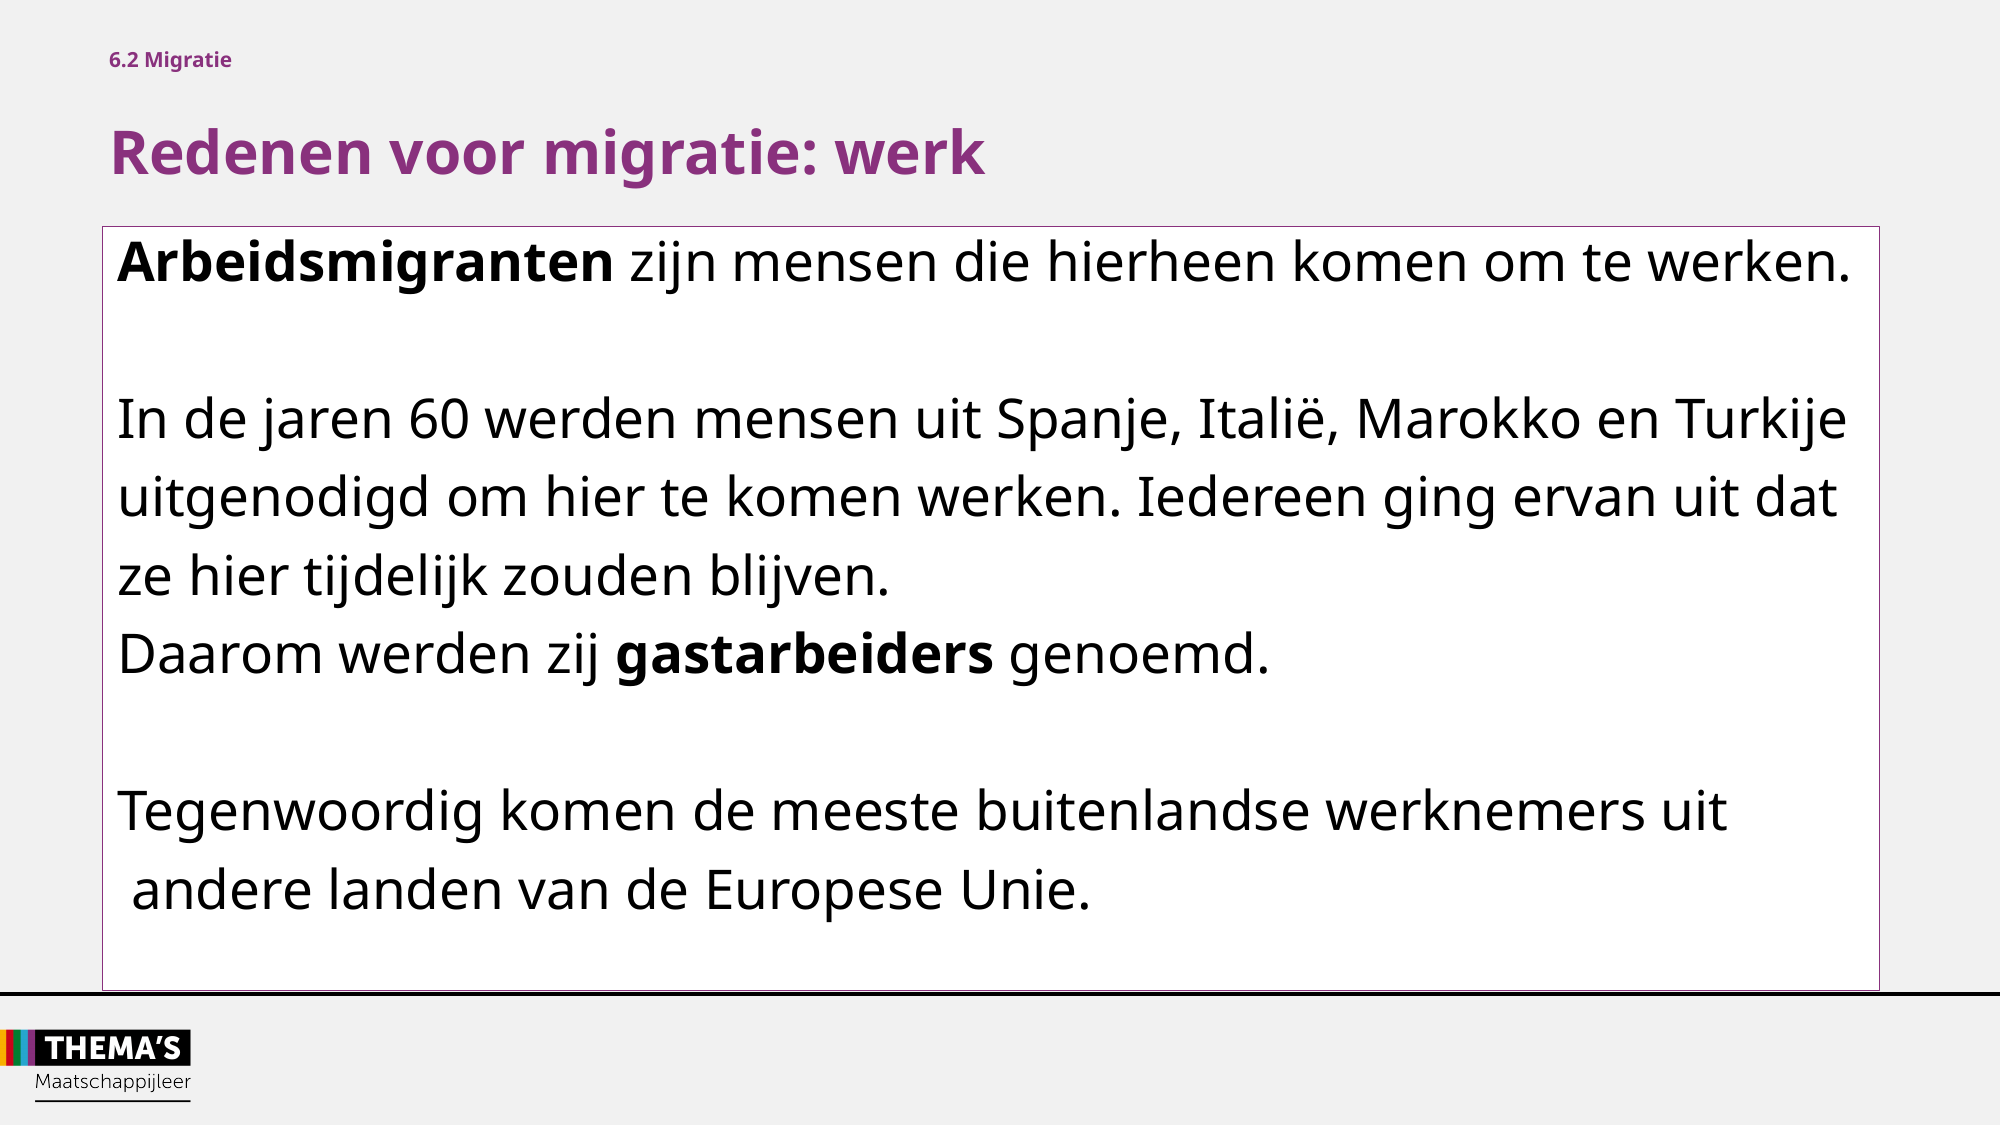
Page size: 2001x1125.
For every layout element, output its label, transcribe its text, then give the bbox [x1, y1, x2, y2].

list 6.2 Migratie [94, 33, 941, 88]
list Arbeidsmigranten zijn mensen die hierheen komen om te werken. In de jaren 60 werden mensen uit Spanje, Italië, Marokko en Turkije uitgenodigd om hier te komen werken. Iedereen ging ervan uit dat ze hier tijdelijk zouden blijven. Daarom werden zij gastarbeiders genoemd. Tegenwoordig komen de meeste buitenlandse werknemers uit andere landen van de Europese Unie. [102, 226, 1880, 991]
picture [0, 993, 203, 1125]
list Redenen voor migratie: werk [94, 114, 1879, 205]
